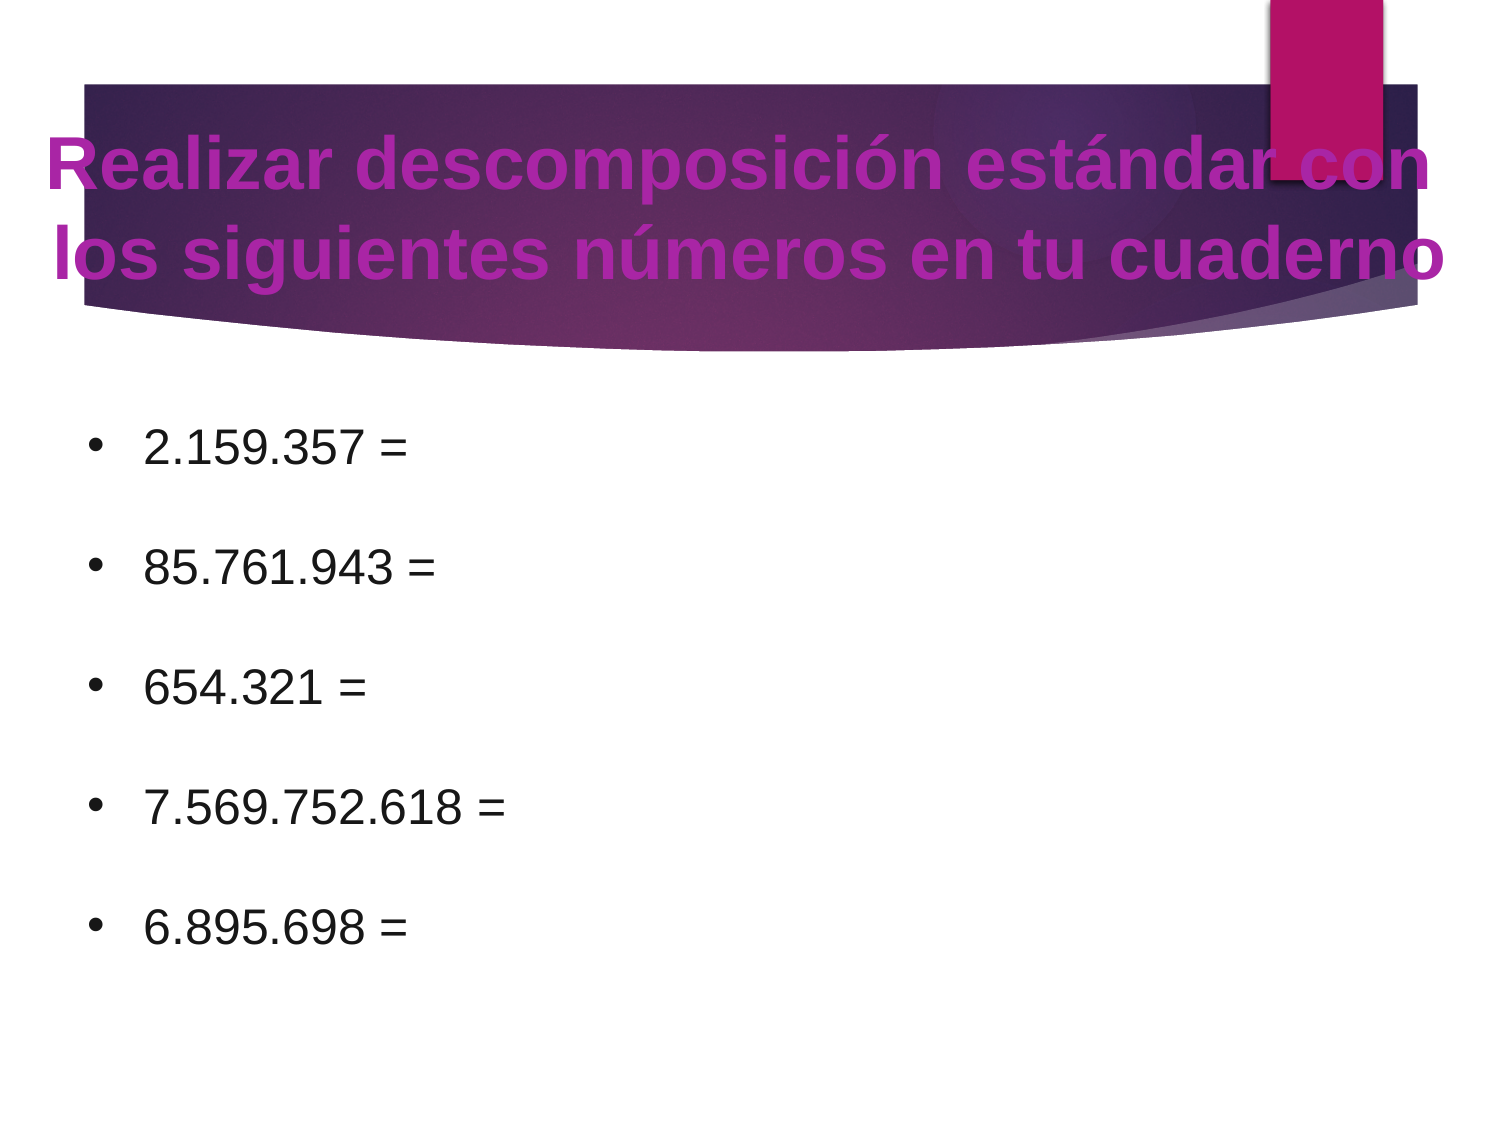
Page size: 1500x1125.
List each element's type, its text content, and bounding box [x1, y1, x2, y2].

text_box Realizar descomposición estándar con los siguientes números en tu cuaderno [30, 106, 1470, 302]
text_box 2.159.357 = 85.761.943 = 654.321 = 7.569.752.618 = 6.895.698 = [72, 346, 809, 1022]
